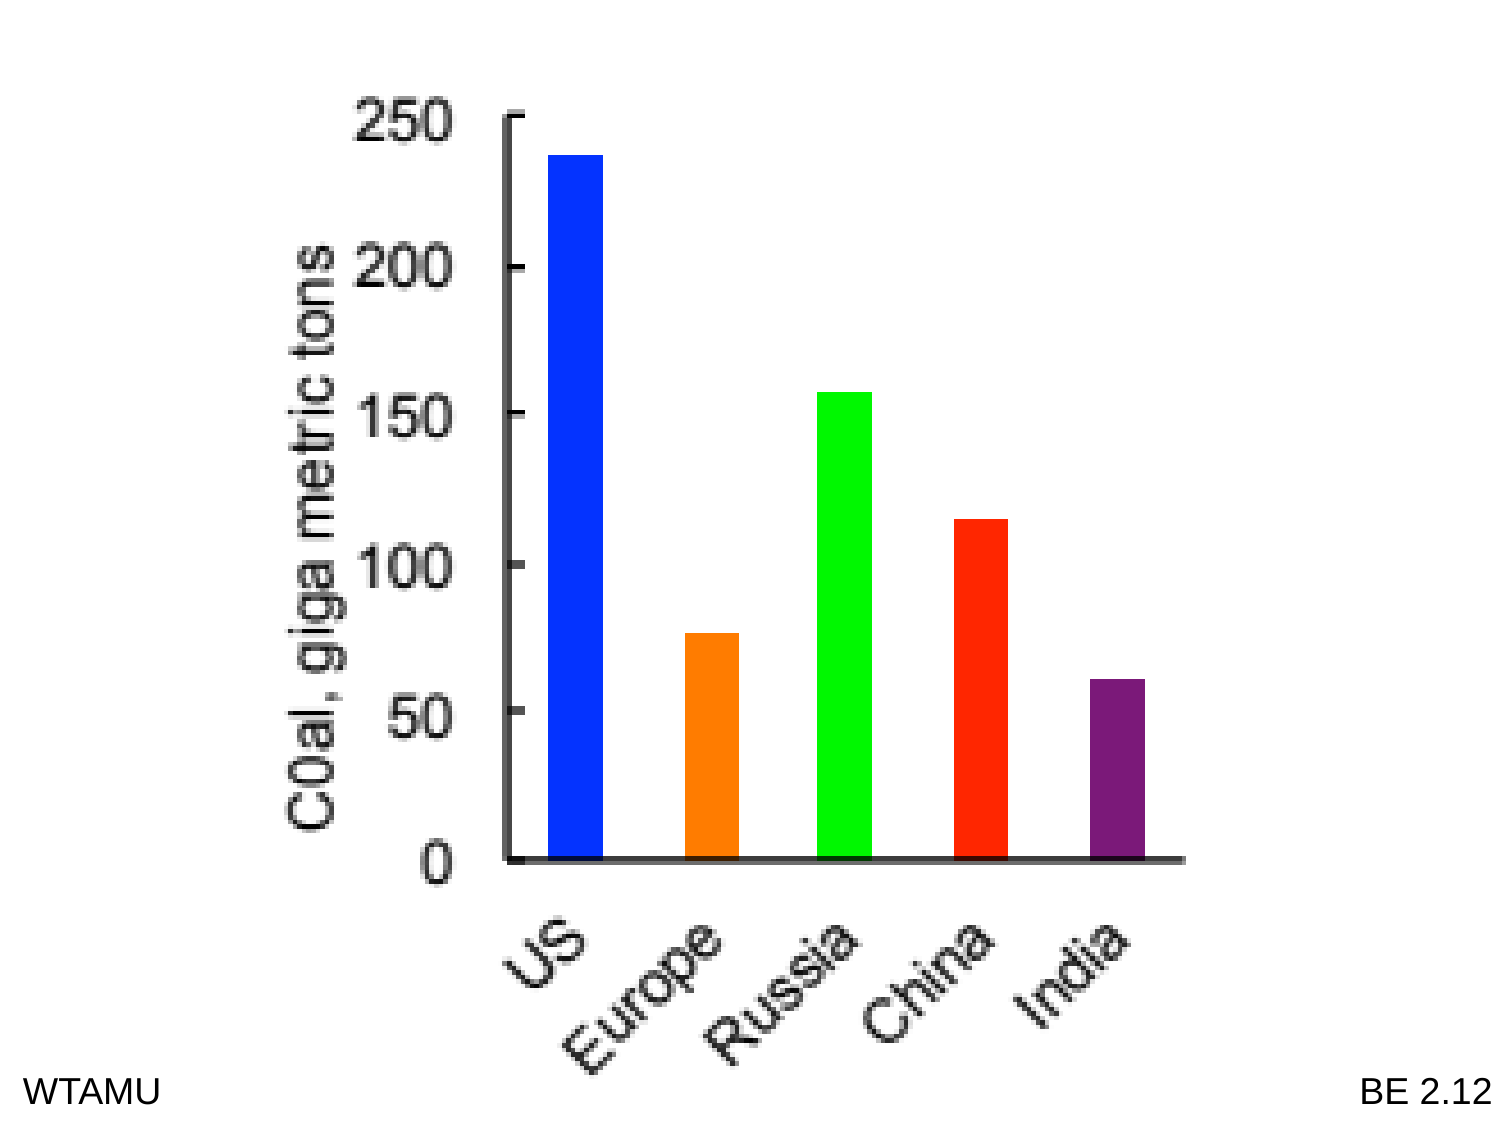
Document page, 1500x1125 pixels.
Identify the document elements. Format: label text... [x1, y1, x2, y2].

picture [234, 37, 1247, 1122]
text_box BE 2.12 [1321, 1060, 1500, 1120]
text_box WTAMU [15, 1060, 170, 1120]
